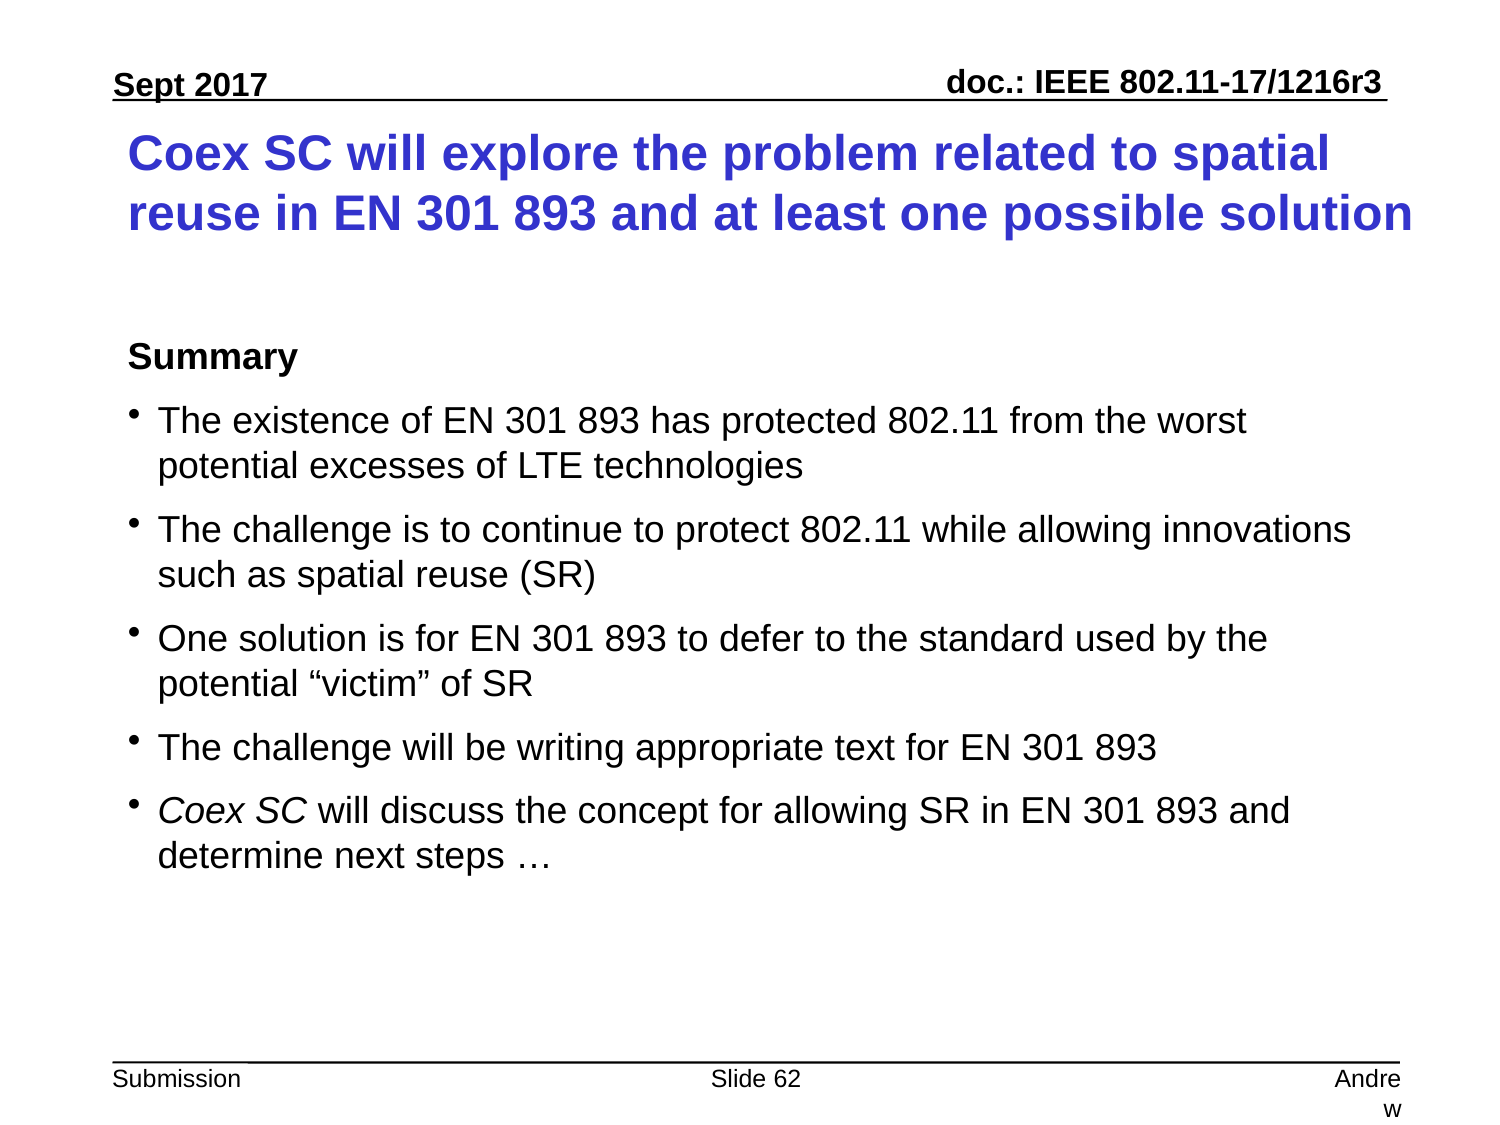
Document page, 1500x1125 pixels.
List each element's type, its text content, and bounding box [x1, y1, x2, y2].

list Summary The existence of EN 301 893 has protected 802.11 from the worst potential excesses of LTE technologies The challenge is to continue to protect 802.11 while allowing innovations such as spatial reuse (SR) One solution is for EN 301 893 to defer to the standard used by the potential “victim” of SR The challenge will be writing appropriate text for EN 301 893 Coex SC will discuss the concept for allowing SR in EN 301 893 and determine next steps … [112, 324, 1388, 1000]
title Coex SC will explore the problem related to spatial reuse in EN 301 893 and at least one possible solution [112, 112, 1438, 288]
slide_number Slide 62 [709, 1061, 803, 1093]
footer Andrew Myles, Cisco [1320, 1061, 1402, 1093]
